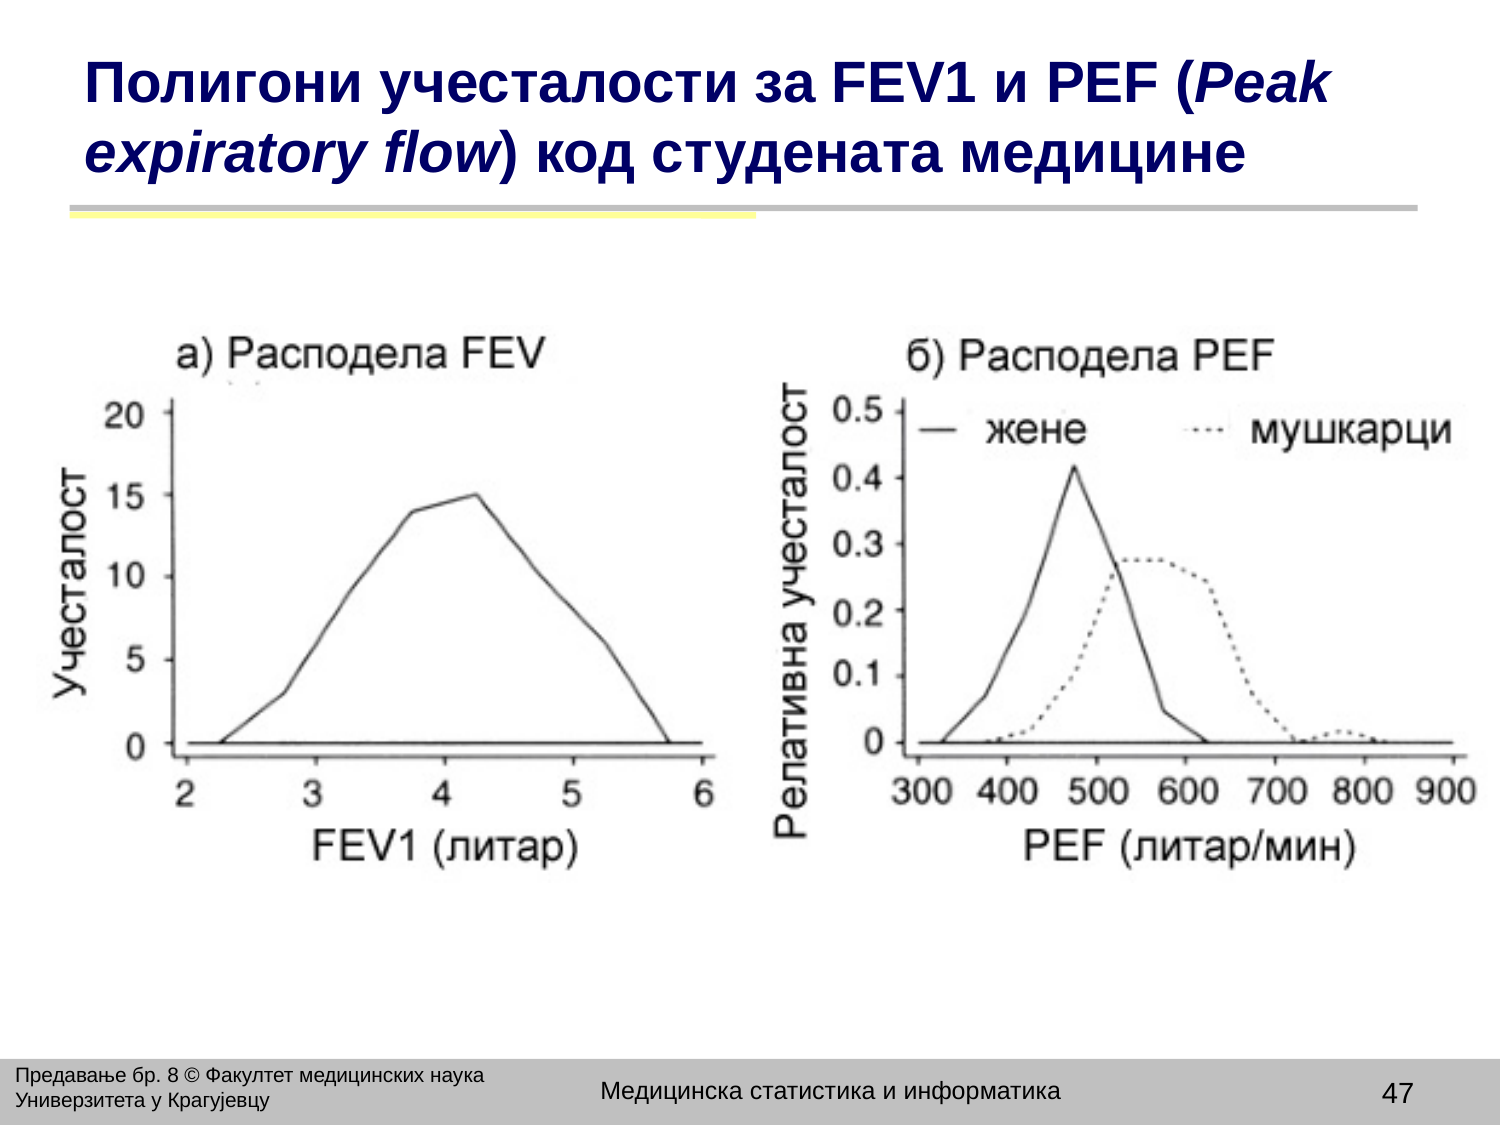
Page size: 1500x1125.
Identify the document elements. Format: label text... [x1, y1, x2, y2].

title Полигони учесталости за FEV1 и PEF (Peak expiratory flow) код студената медицине [69, 19, 1426, 208]
picture [36, 325, 1490, 883]
slide_number 47 [1164, 1066, 1430, 1125]
slide_number Предавање бр. 8 © Факултет медицинских наука Универзитета у Крагујевцу [0, 1053, 614, 1108]
footer Медицинска статистика и информатика [512, 1066, 1151, 1125]
